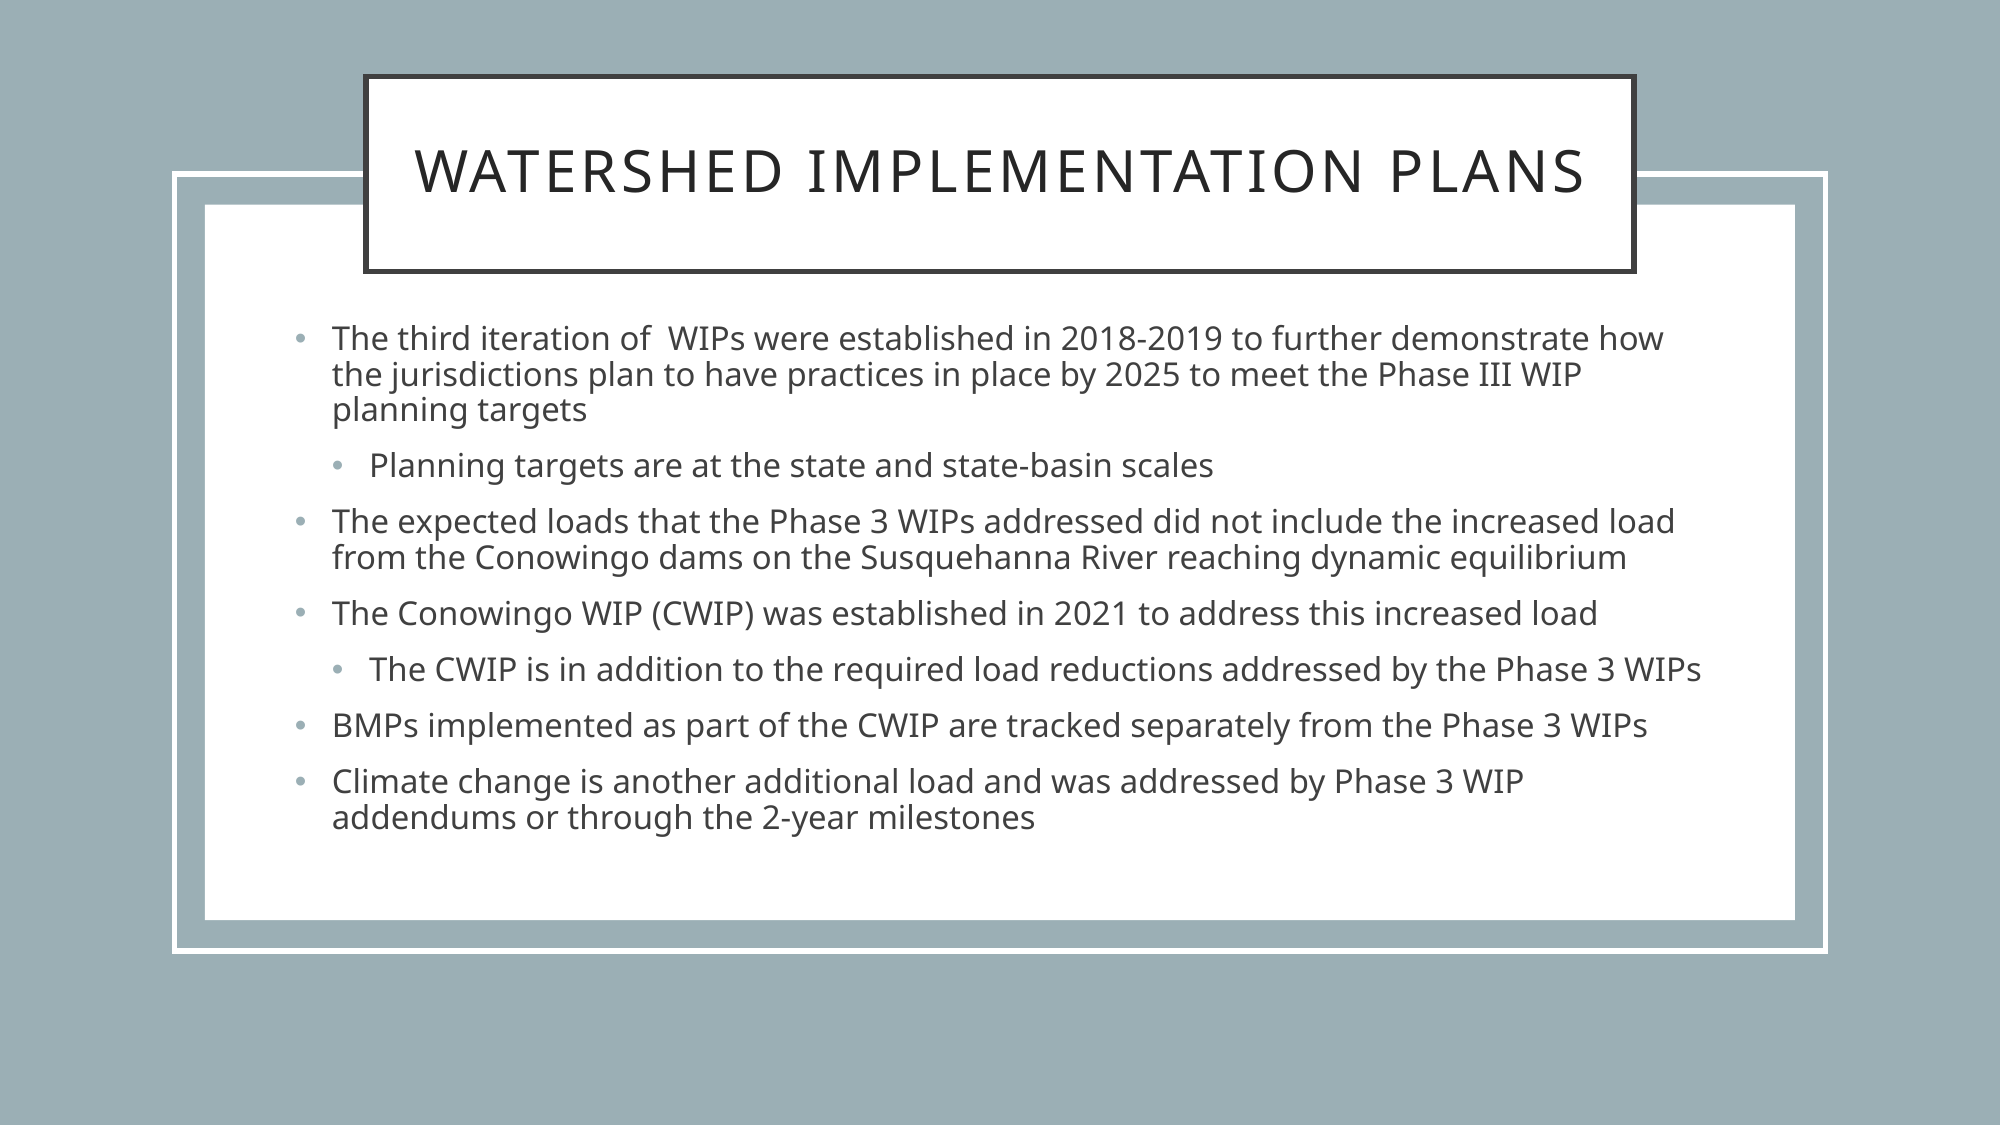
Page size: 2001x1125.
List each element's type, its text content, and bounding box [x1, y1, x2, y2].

text_box [173, 173, 1827, 952]
list The third iteration of WIPs were established in 2018-2019 to further demonstrate how the jurisdictions plan to have practices in place by 2025 to meet the Phase III WIP planning targets Planning targets are at the state and state-basin scales The expected loads that the Phase 3 WIPs addressed did not include the increased load from the Conowingo dams on the Susquehanna River reaching dynamic equilibrium The Conowingo WIP (CWIP) was established in 2021 to address this increased load The CWIP is in addition to the required load reductions addressed by the Phase 3 WIPs BMPs implemented as part of the CWIP are tracked separately from the Phase 3 WIPs Climate change is another additional load and was addressed by Phase 3 WIP addendums or through the 2-year milestones [279, 314, 1721, 884]
title Watershed implementation plans [363, 74, 1637, 274]
text_box [0, 0, 2000, 1125]
